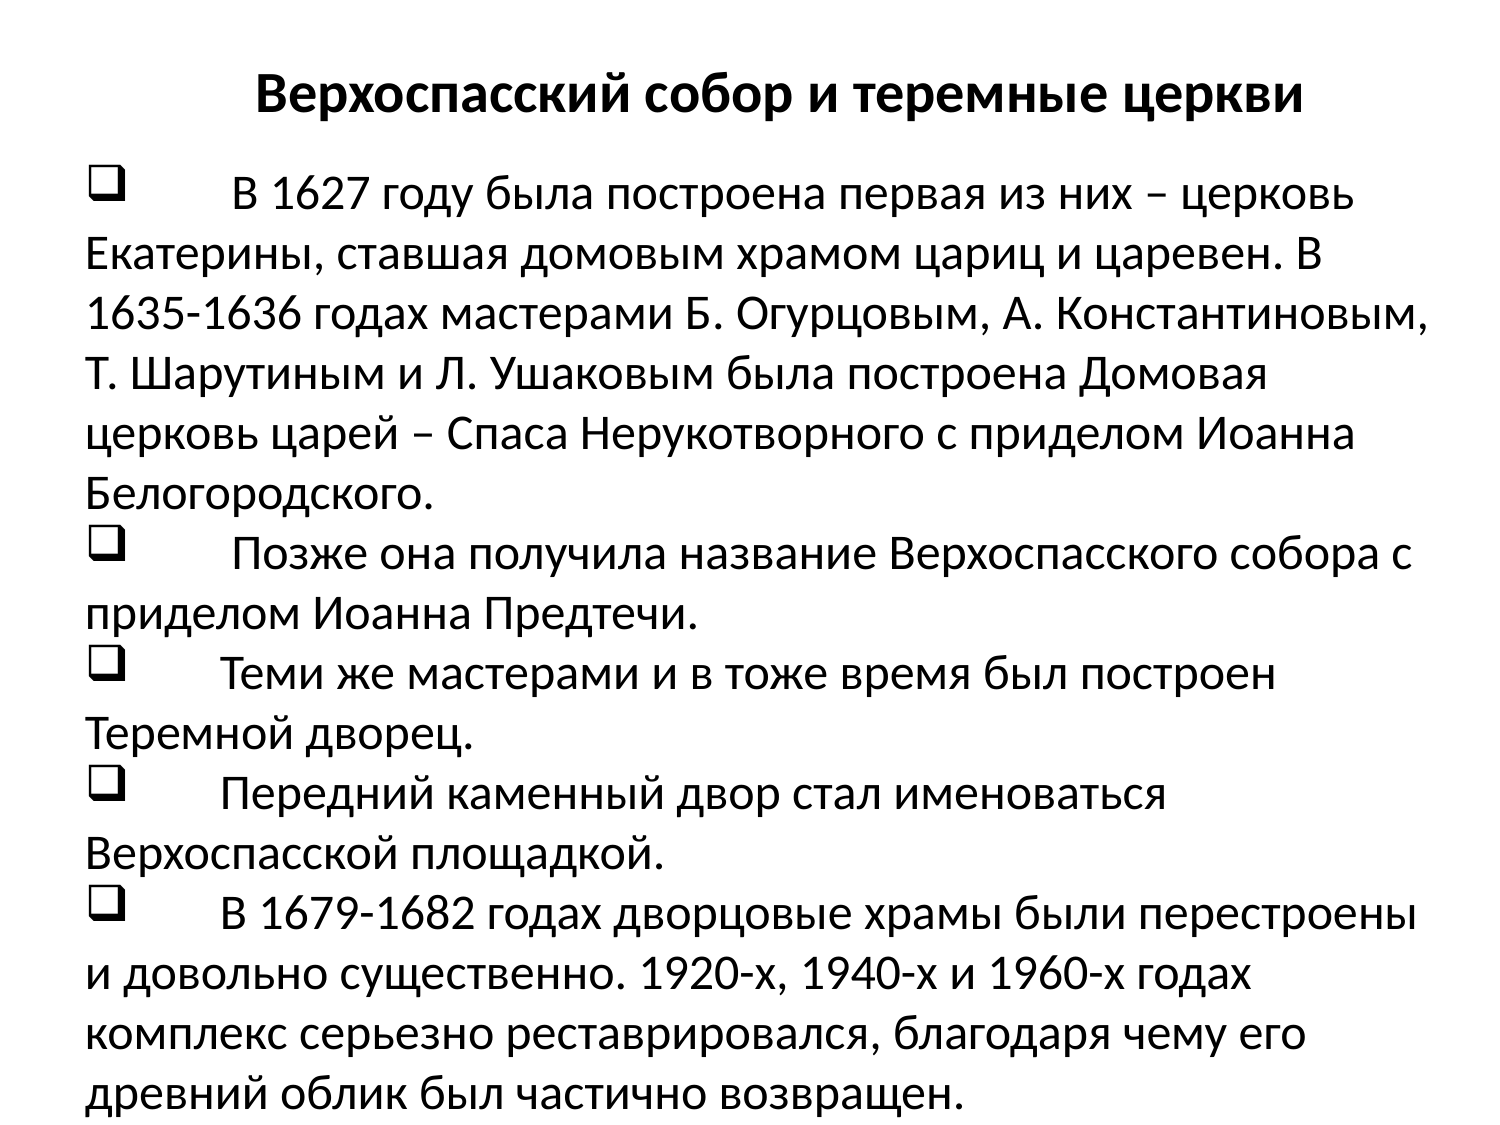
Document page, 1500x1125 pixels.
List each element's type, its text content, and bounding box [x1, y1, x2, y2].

text_box Верхоспасский собор и теремные церкви [241, 46, 1320, 132]
text_box В 1627 году была построена первая из них – церковь Екатерины, ставшая домовым храмом цариц и царевен. В 1635-1636 годах мастерами Б. Огурцовым, А. Константиновым, Т. Шарутиным и Л. Ушаковым была построена Домовая церковь царей – Спаса Нерукотворного с приделом Иоанна Белогородского. Позже она получила название Верхоспасского собора с приделом Иоанна Предтечи. Теми же мастерами и в тоже время был построен Теремной дворец. Передний каменный двор стал именоваться Верхоспасской площадкой. В 1679-1682 годах дворцовые храмы были перестроены и довольно существенно. 1920-х, 1940-х и 1960-х годах комплекс серьезно реставрировался, благодаря чему его древний облик был частично возвращен. [70, 152, 1465, 1125]
